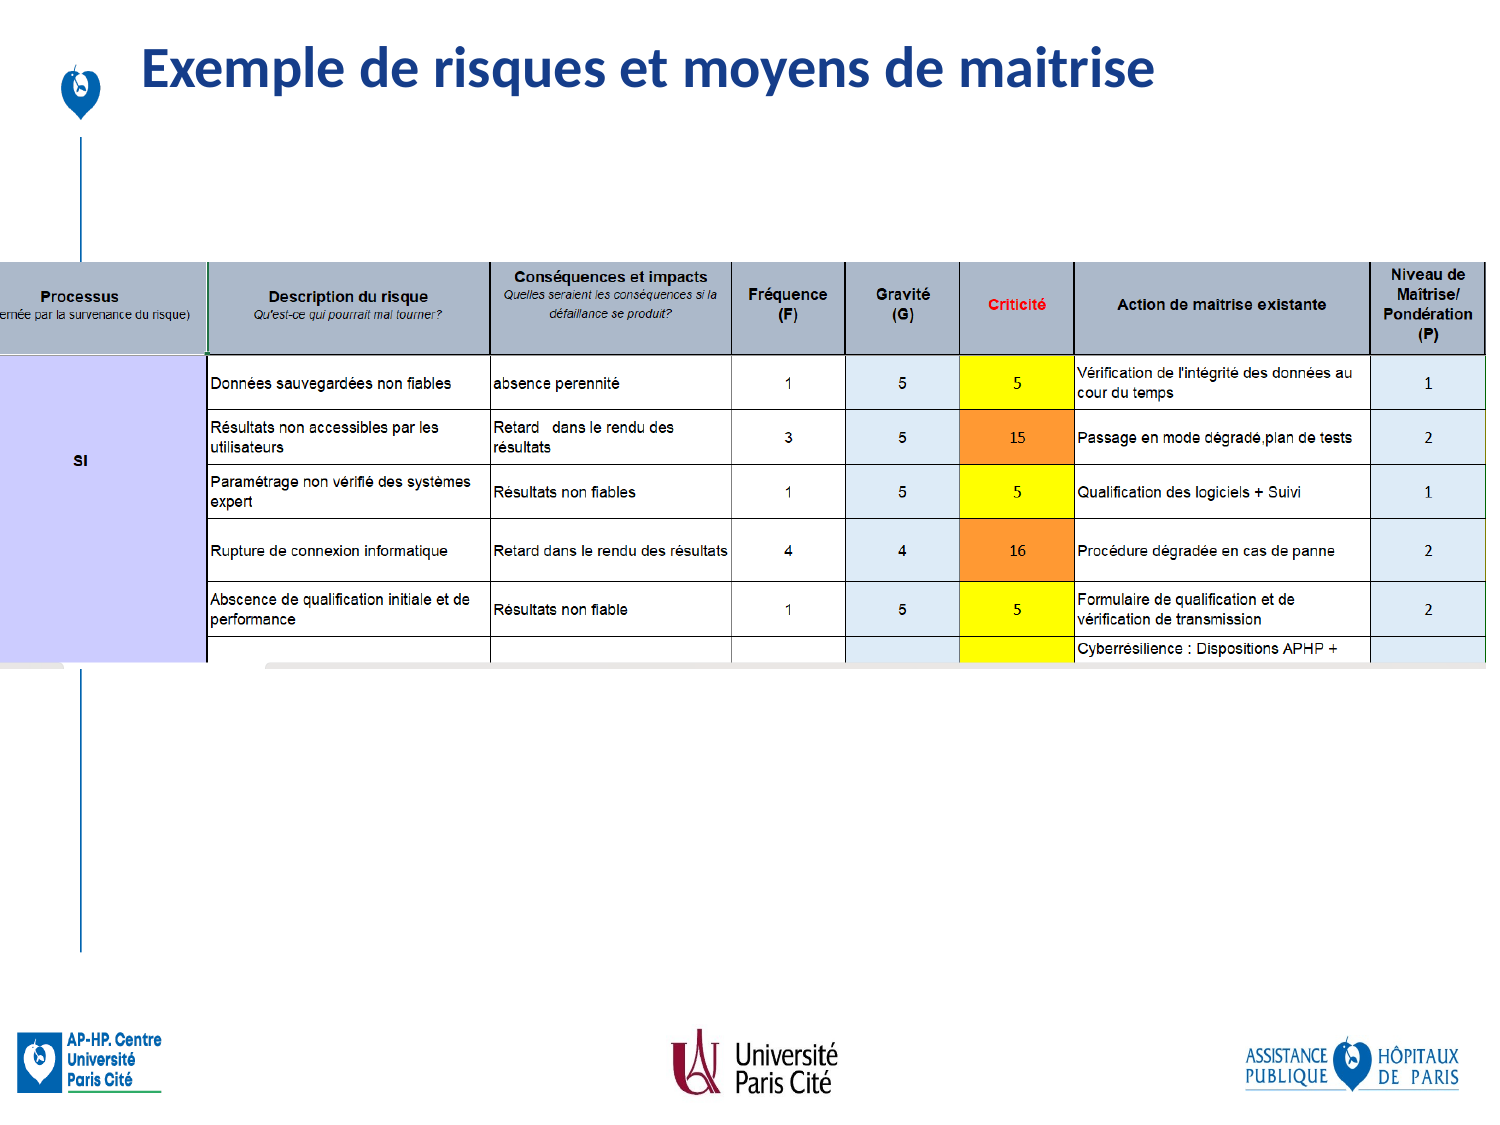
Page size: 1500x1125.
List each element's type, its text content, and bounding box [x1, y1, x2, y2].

title Exemple de risques et moyens de maitrise [141, 29, 1317, 100]
picture [0, 262, 1486, 670]
picture [58, 62, 103, 122]
picture [16, 1031, 162, 1094]
picture [666, 1024, 839, 1103]
picture [1245, 1035, 1459, 1092]
